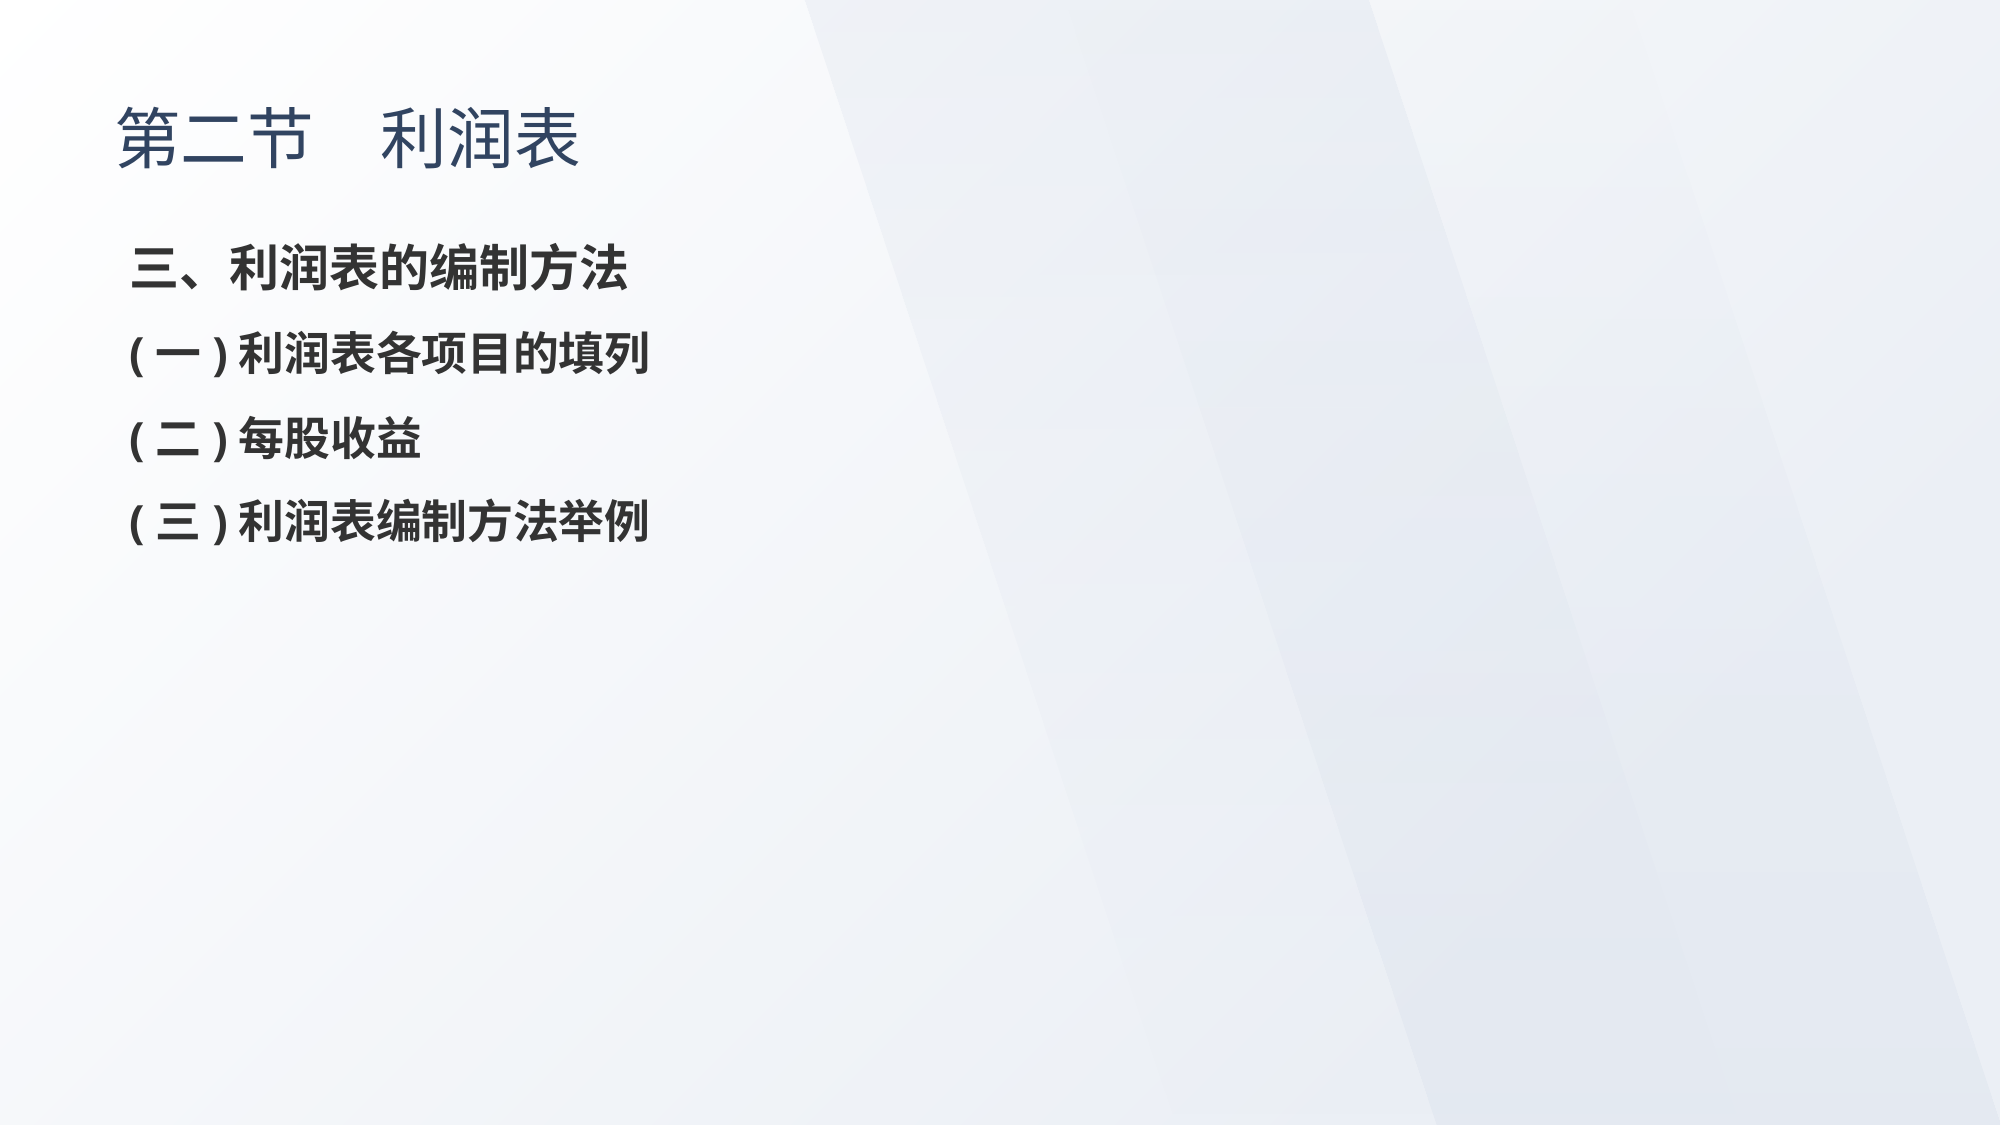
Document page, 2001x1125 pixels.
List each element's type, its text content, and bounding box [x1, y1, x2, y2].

title 第二节 利润表 [114, 59, 1886, 178]
text_box 三、利润表的编制方法 (一)利润表各项目的填列 (二)每股收益 (三)利润表编制方法举例 [114, 213, 1886, 1013]
